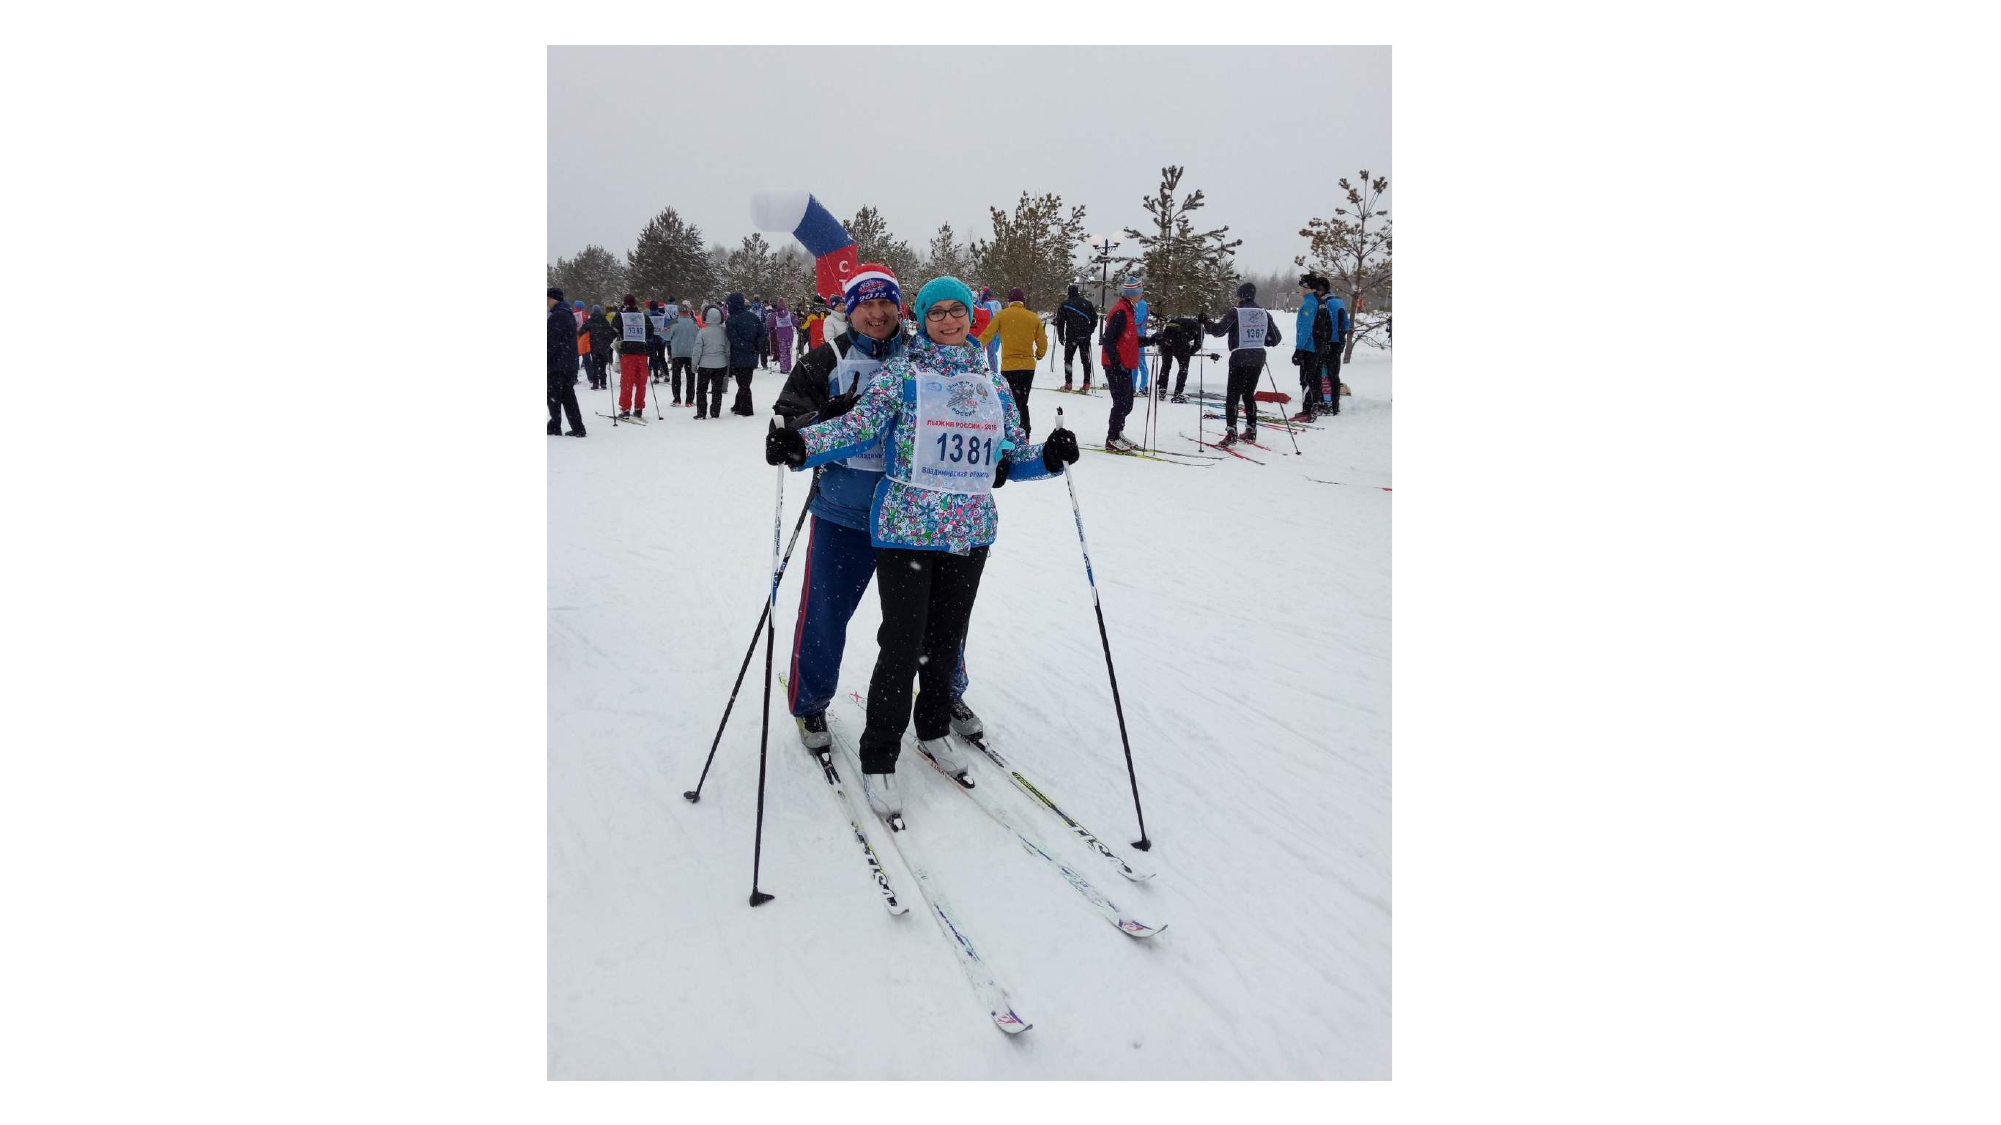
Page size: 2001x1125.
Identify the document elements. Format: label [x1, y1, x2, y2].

list [547, 44, 1393, 1081]
